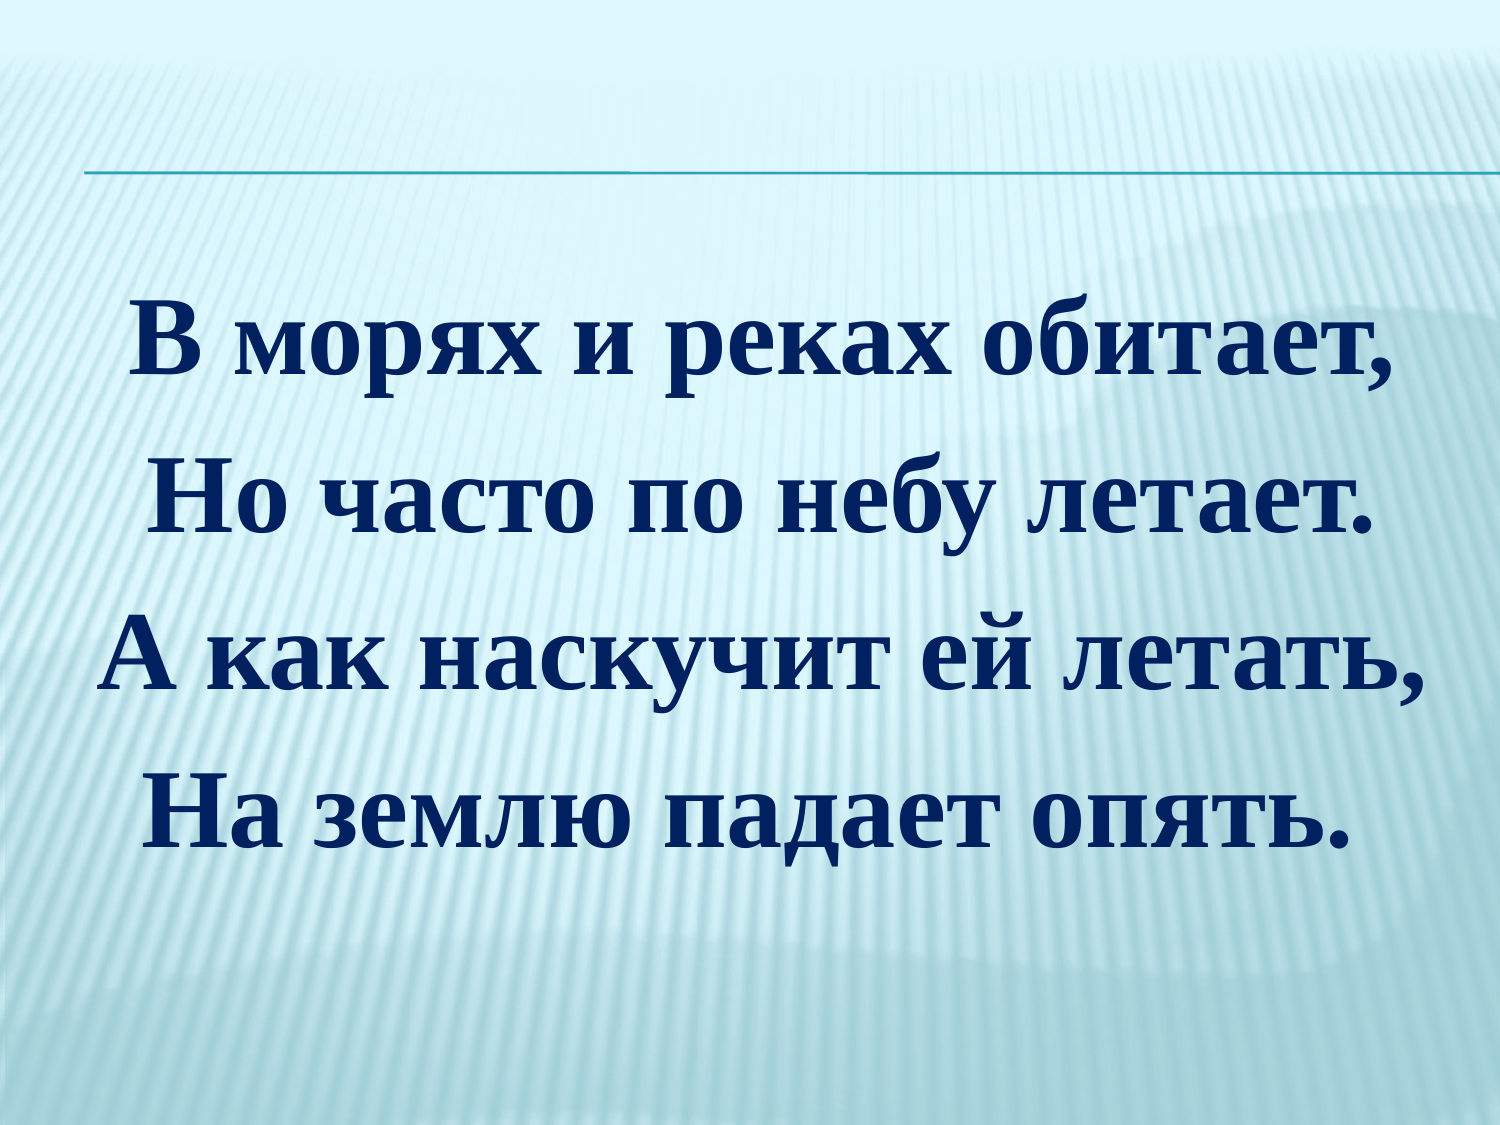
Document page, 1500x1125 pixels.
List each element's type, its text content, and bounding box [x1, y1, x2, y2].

list В морях и реках обитает, Но часто по небу летает. А как наскучит ей летать, На землю падает опять. [50, 254, 1475, 998]
